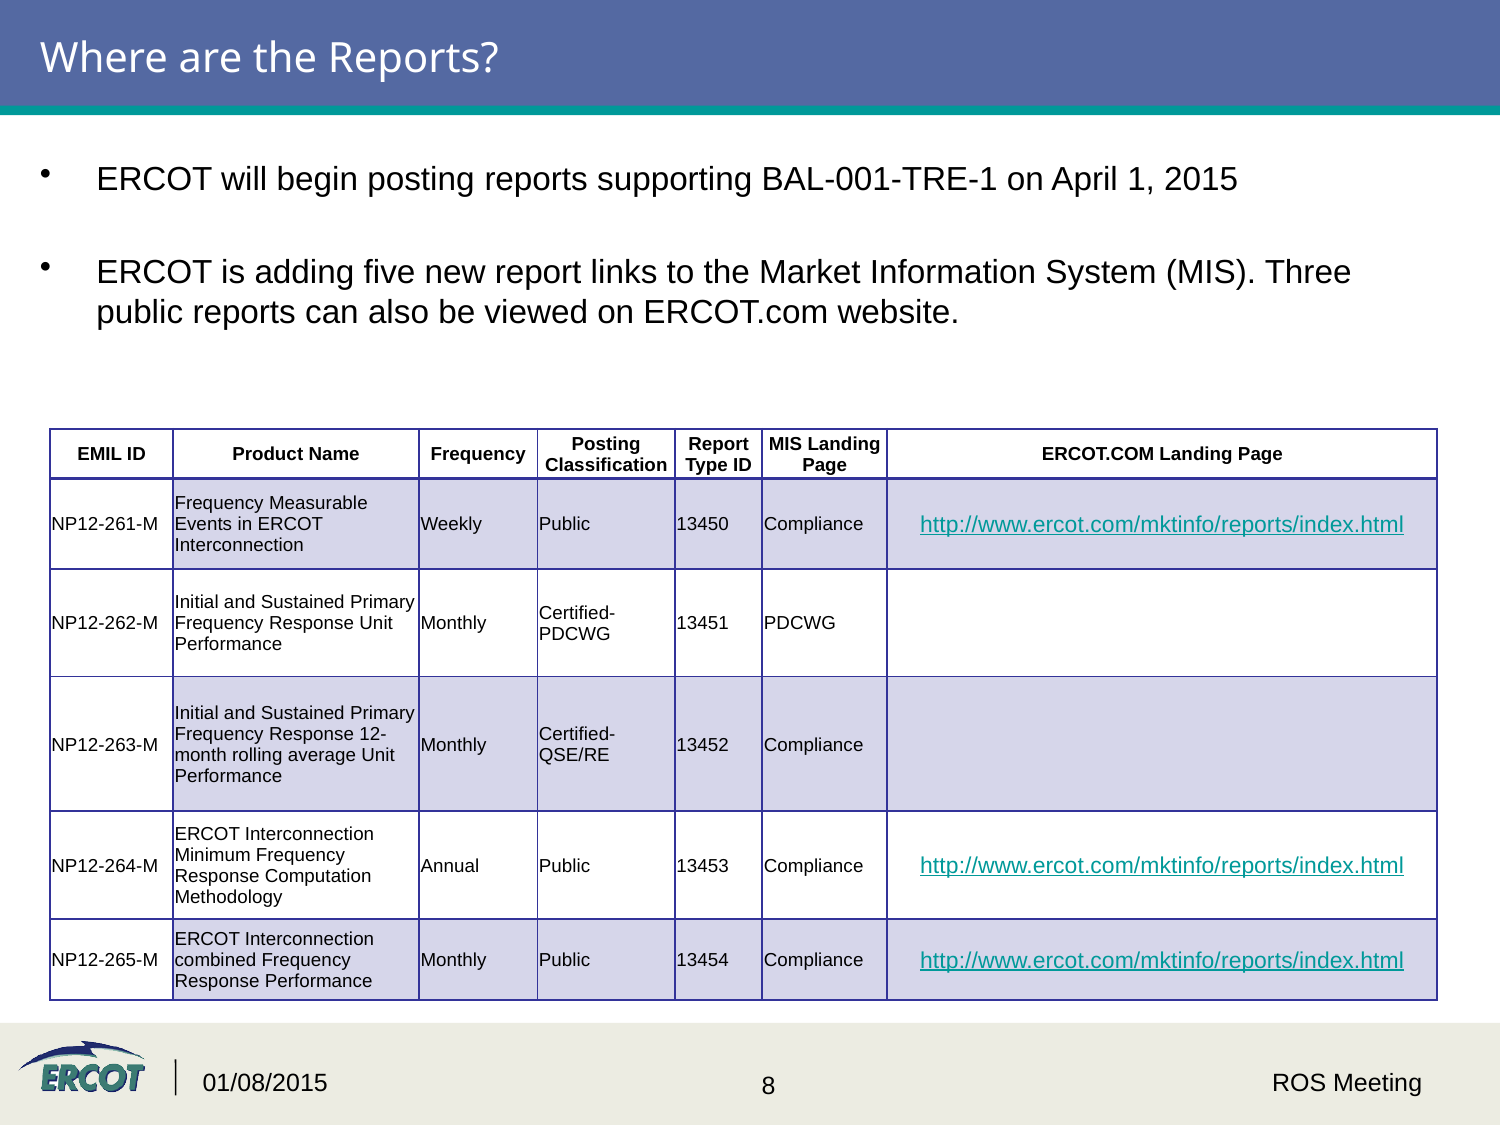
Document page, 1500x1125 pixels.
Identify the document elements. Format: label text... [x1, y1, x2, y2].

table_cell 13451 [676, 570, 761, 676]
table_cell [888, 570, 1436, 676]
table_cell Compliance [763, 812, 886, 918]
table_cell Public [538, 920, 674, 999]
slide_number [187, 1059, 538, 1125]
table_cell NP12-263-M [51, 677, 172, 810]
table_cell [888, 677, 1436, 810]
table_header ERCOT.COM Landing Page [888, 430, 1436, 477]
table_cell Monthly [420, 920, 537, 999]
table_cell Compliance [763, 677, 886, 810]
table_cell Public [538, 812, 674, 918]
table_cell Certified-PDCWG [538, 570, 674, 676]
table_header Frequency [420, 430, 537, 477]
table_cell NP12-265-M [51, 920, 172, 999]
table_cell Frequency Measurable Events in ERCOT Interconnection [174, 480, 418, 568]
table_header EMIL ID [51, 430, 172, 477]
table_header Posting Classification [538, 430, 674, 477]
table_cell Certified- QSE/RE [538, 677, 674, 810]
table_cell Initial and Sustained Primary Frequency Response 12-month rolling average Unit Performance [174, 677, 418, 810]
table_cell Public [538, 480, 674, 568]
table_cell http://www.ercot.com/mktinfo/reports/index.html [888, 812, 1436, 918]
table_cell Initial and Sustained Primary Frequency Response Unit Performance [174, 570, 418, 676]
table_cell 13454 [676, 920, 761, 999]
table_cell Monthly [420, 570, 537, 676]
picture [10, 1031, 151, 1111]
table_header MIS Landing Page [763, 430, 886, 477]
table_cell NP12-262-M [51, 570, 172, 676]
table_header Product Name [174, 430, 418, 477]
table_cell NP12-264-M [51, 812, 172, 918]
table_cell Weekly [420, 480, 537, 568]
table_cell Compliance [763, 480, 886, 568]
table_cell 13453 [676, 812, 761, 918]
table_cell http://www.ercot.com/mktinfo/reports/index.html [888, 480, 1436, 568]
table_cell ERCOT Interconnection combined Frequency Response Performance [174, 920, 418, 999]
table_cell 13450 [676, 480, 761, 568]
table_cell http://www.ercot.com/mktinfo/reports/index.html [888, 920, 1436, 999]
footer ROS Meeting [1025, 1059, 1438, 1125]
table_cell ERCOT Interconnection Minimum Frequency Response Computation Methodology [174, 812, 418, 918]
table_cell 13452 [676, 677, 761, 810]
list ERCOT will begin posting reports supporting BAL-001-TRE-1 on April 1, 2015 ERCOT is adding five new report links to the Market Information System (MIS). Three public reports can also be viewed on ERCOT.com website. [24, 149, 1463, 1013]
table_cell Annual [420, 812, 537, 918]
table_cell Compliance [763, 920, 886, 999]
table_cell Monthly [420, 677, 537, 810]
table_cell PDCWG [763, 570, 886, 676]
table_cell NP12-261-M [51, 480, 172, 568]
table_header Report Type ID [676, 430, 761, 477]
title Where are the Reports? [24, 0, 1450, 113]
